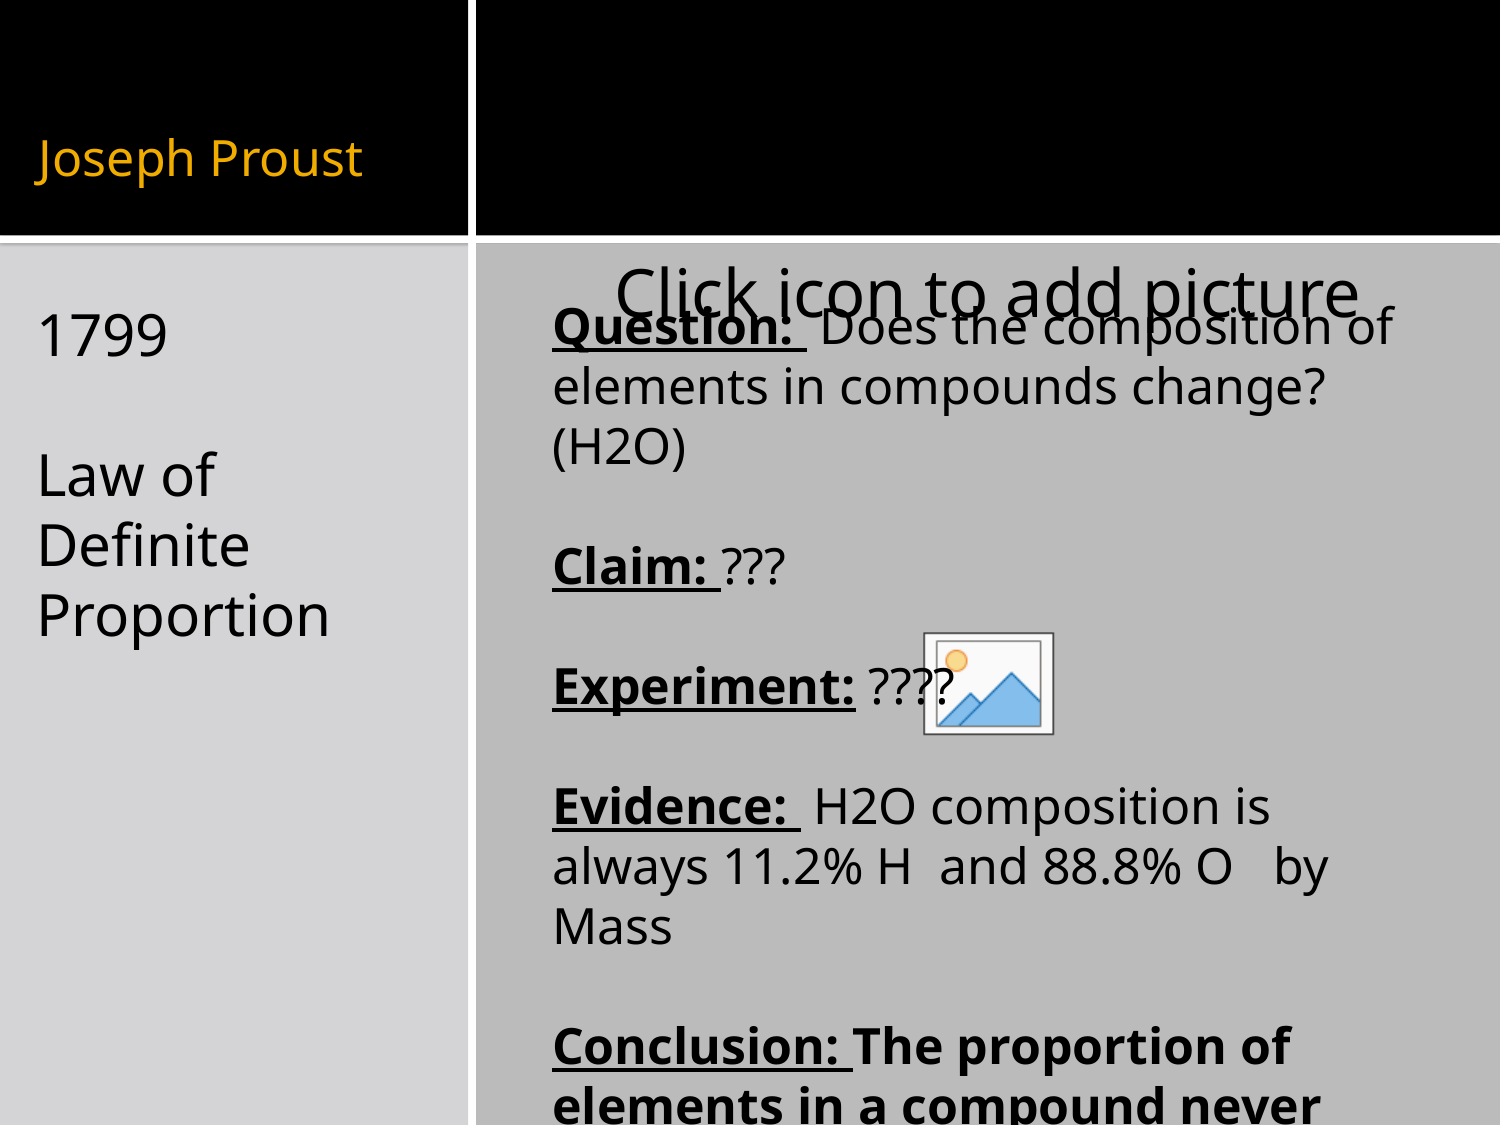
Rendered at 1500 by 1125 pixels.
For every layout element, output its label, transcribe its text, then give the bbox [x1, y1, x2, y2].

picture [476, 243, 1500, 1125]
list 1799 Law of Definite Proportion [26, 283, 432, 1034]
title Joseph Proust [26, 25, 442, 186]
